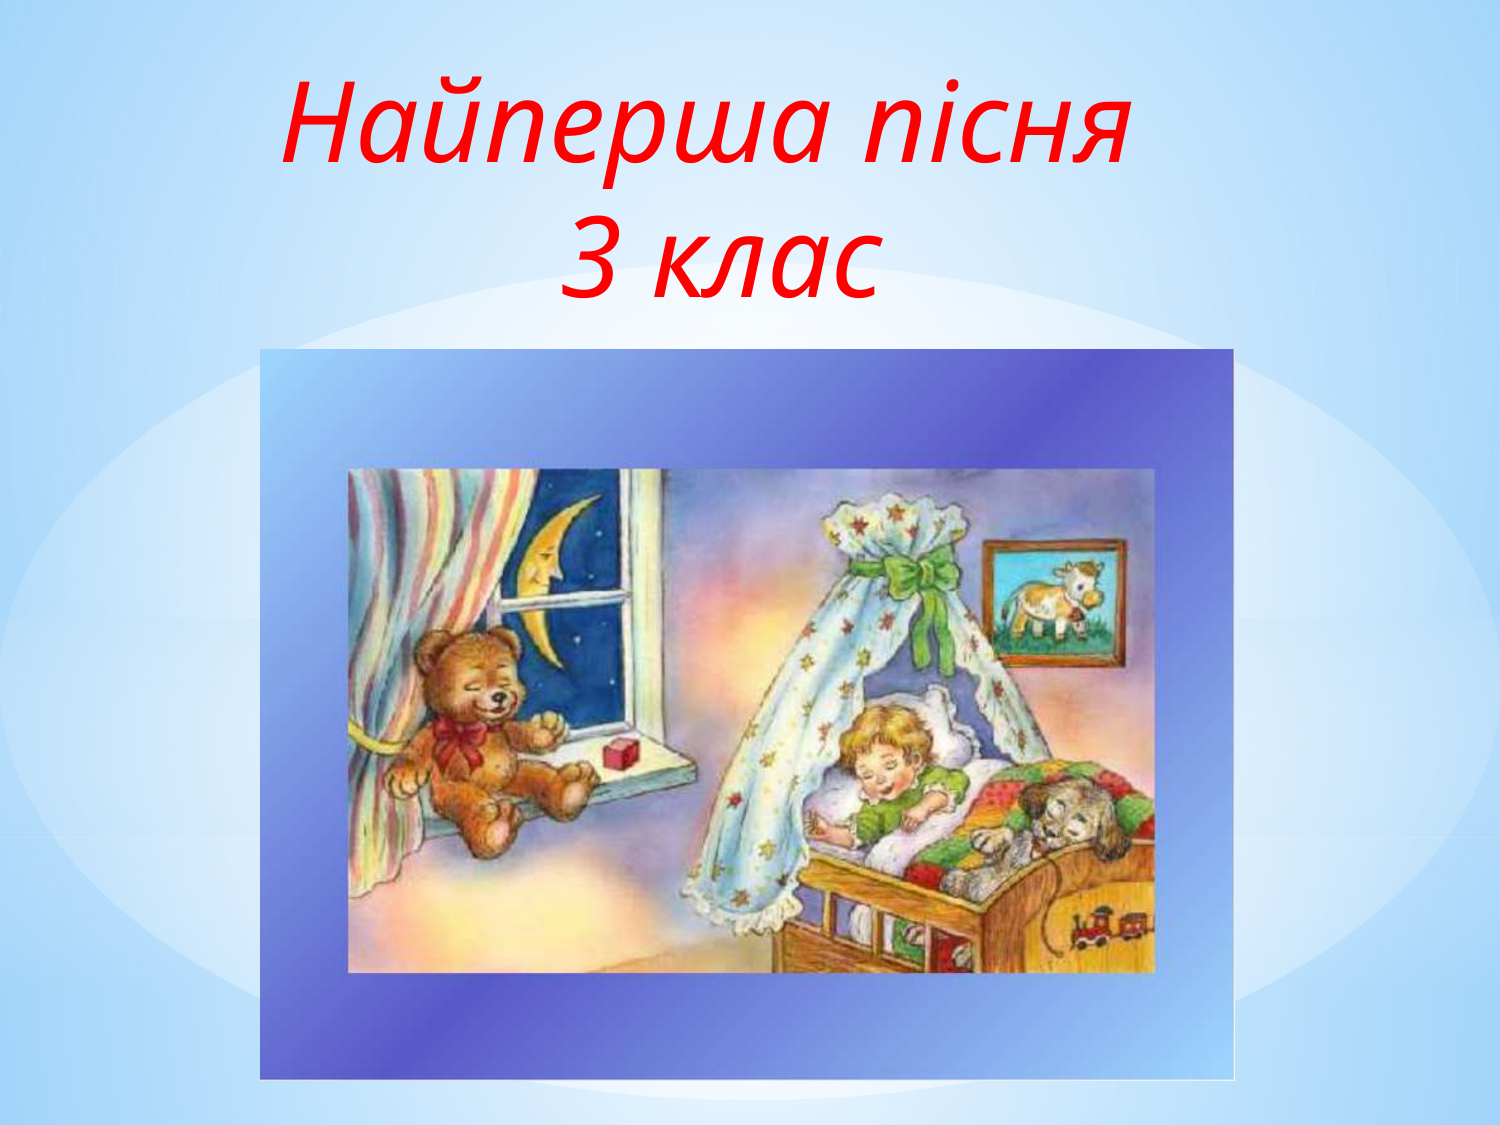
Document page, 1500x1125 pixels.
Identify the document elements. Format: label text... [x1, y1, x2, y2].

text_box Найперша пісня 3 клас [92, 42, 1322, 328]
picture [260, 349, 1235, 1081]
